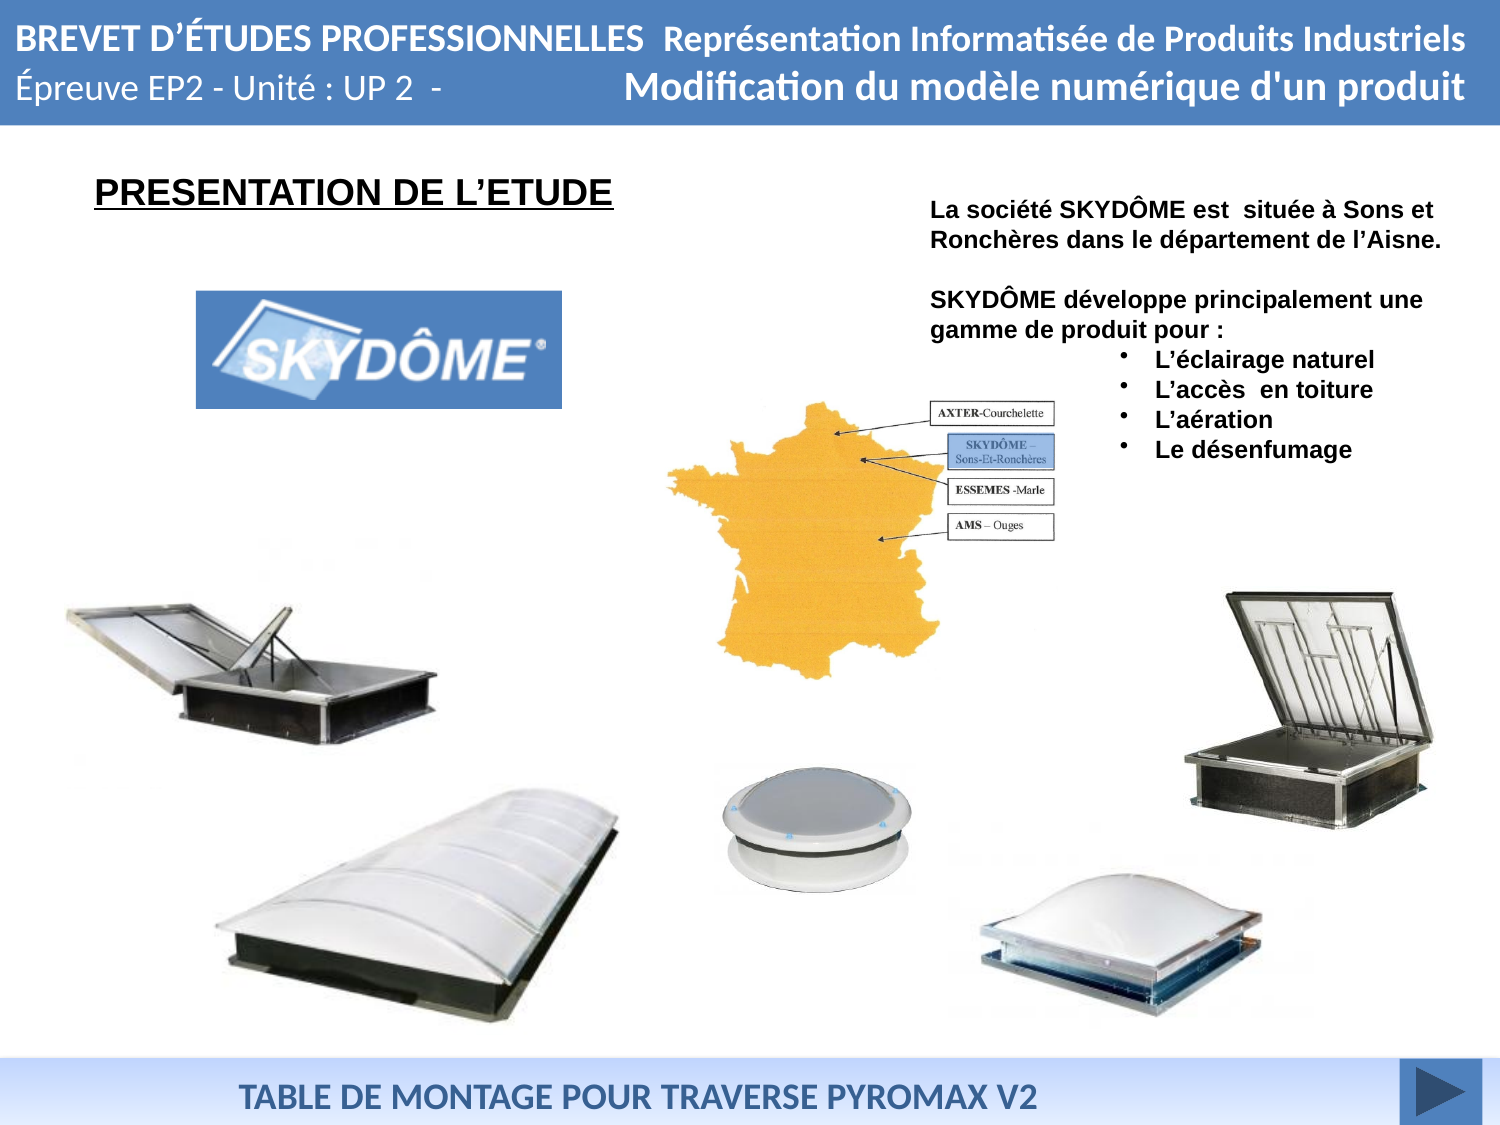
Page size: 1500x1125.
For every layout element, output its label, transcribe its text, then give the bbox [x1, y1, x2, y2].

text_box TABLE DE MONTAGE POUR TRAVERSE PYROMAX V2 [5, 1064, 1054, 1125]
picture [64, 538, 621, 1036]
text_box [0, 1058, 1398, 1125]
text_box [1398, 1056, 1484, 1125]
title BREVET D’ÉTUDES PROFESSIONNELLES Représentation Informatisée de Produits Industriels Épreuve EP2 - Unité : UP 2 - Modification du modèle numérique d'un produit [0, 0, 1500, 127]
picture [714, 762, 916, 896]
text_box PRESENTATION DE L’ETUDE [79, 160, 629, 221]
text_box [195, 290, 563, 410]
text_box [1484, 1058, 1500, 1125]
text_box La société SKYDÔME est située à Sons et Ronchères dans le département de l’Aisne. SKYDÔME développe principalement une gamme de produit pour : L’éclairage naturel L’accès en toiture L’aération Le désenfumage [915, 186, 1500, 501]
picture [663, 396, 1058, 681]
picture [938, 585, 1442, 1036]
